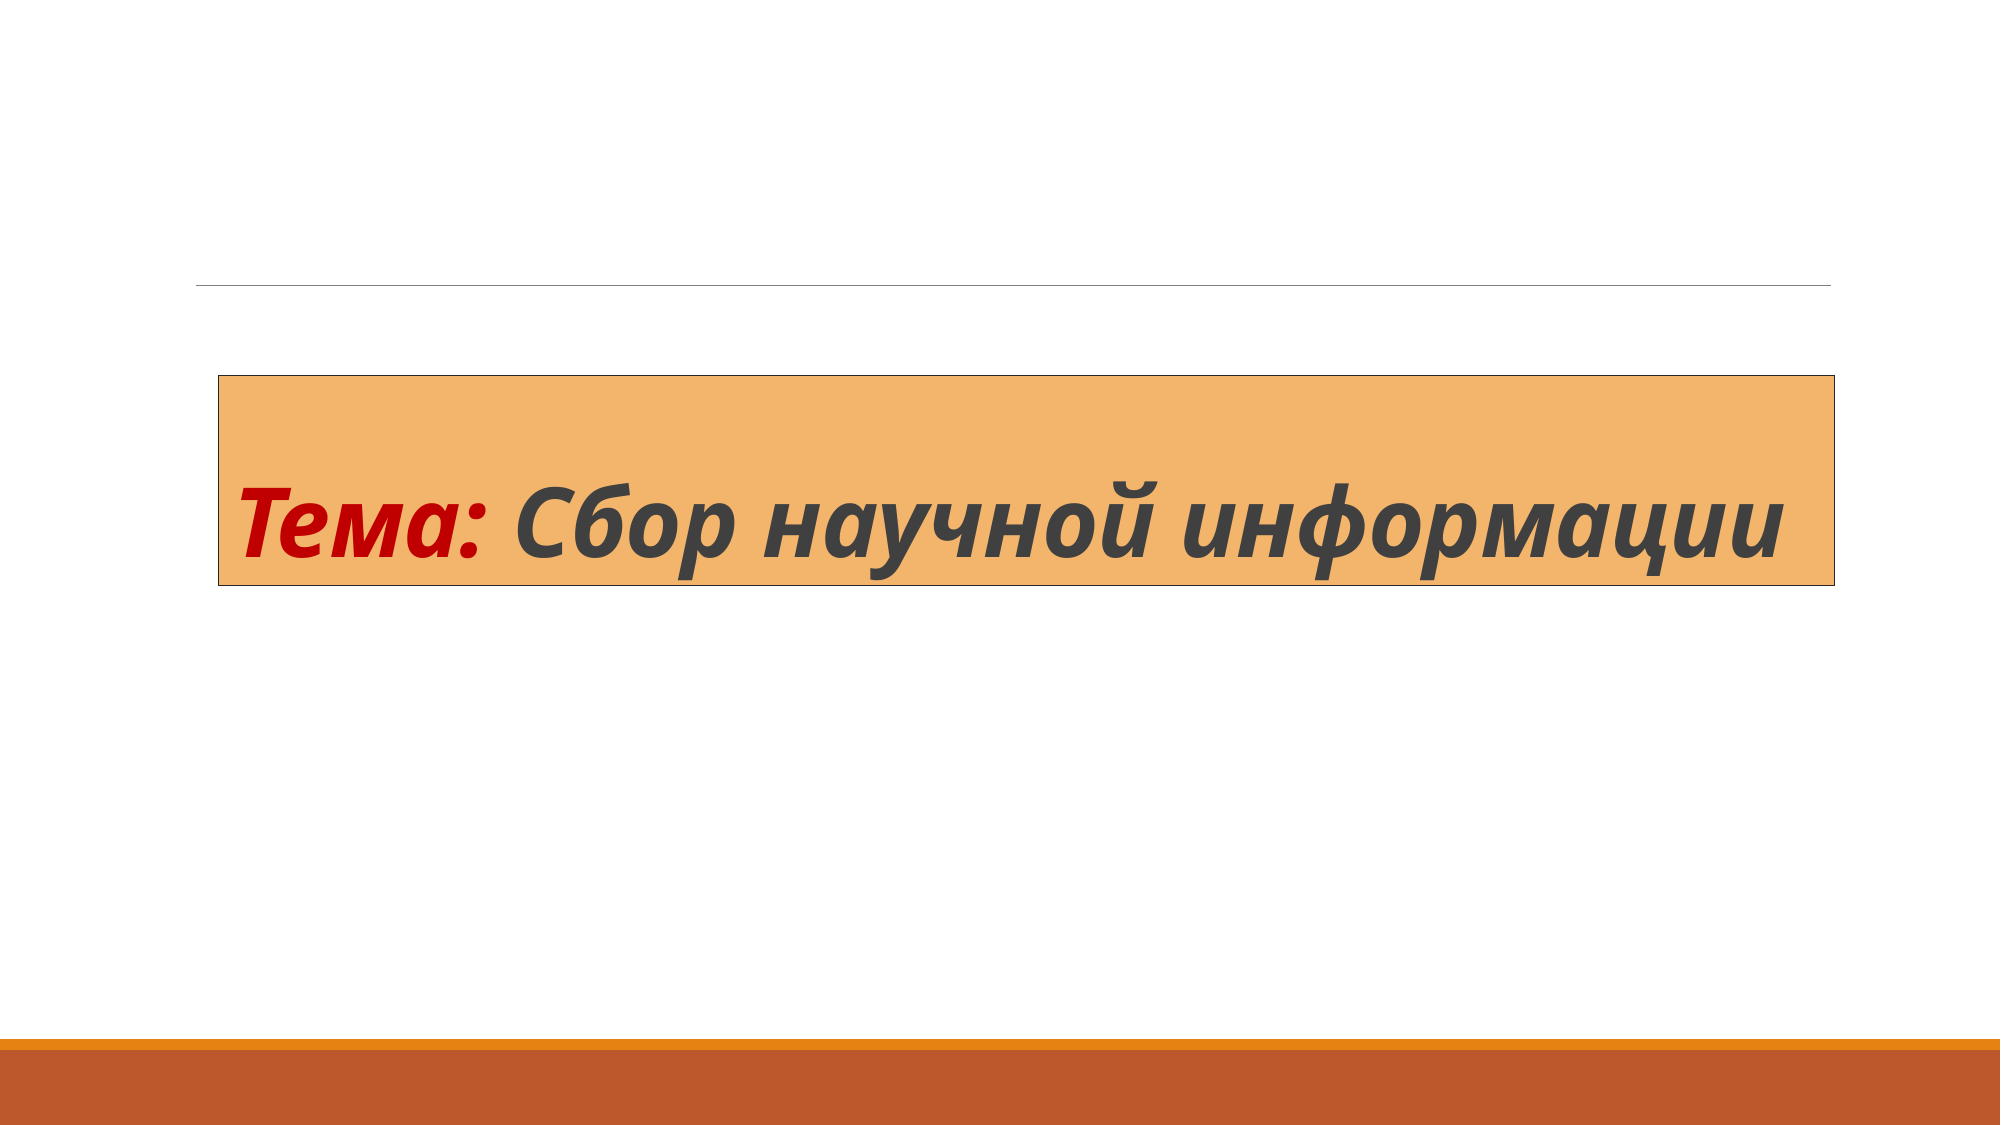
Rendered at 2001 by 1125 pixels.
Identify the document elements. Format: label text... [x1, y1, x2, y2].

title Тема: Сбор научной информации [218, 375, 1835, 586]
